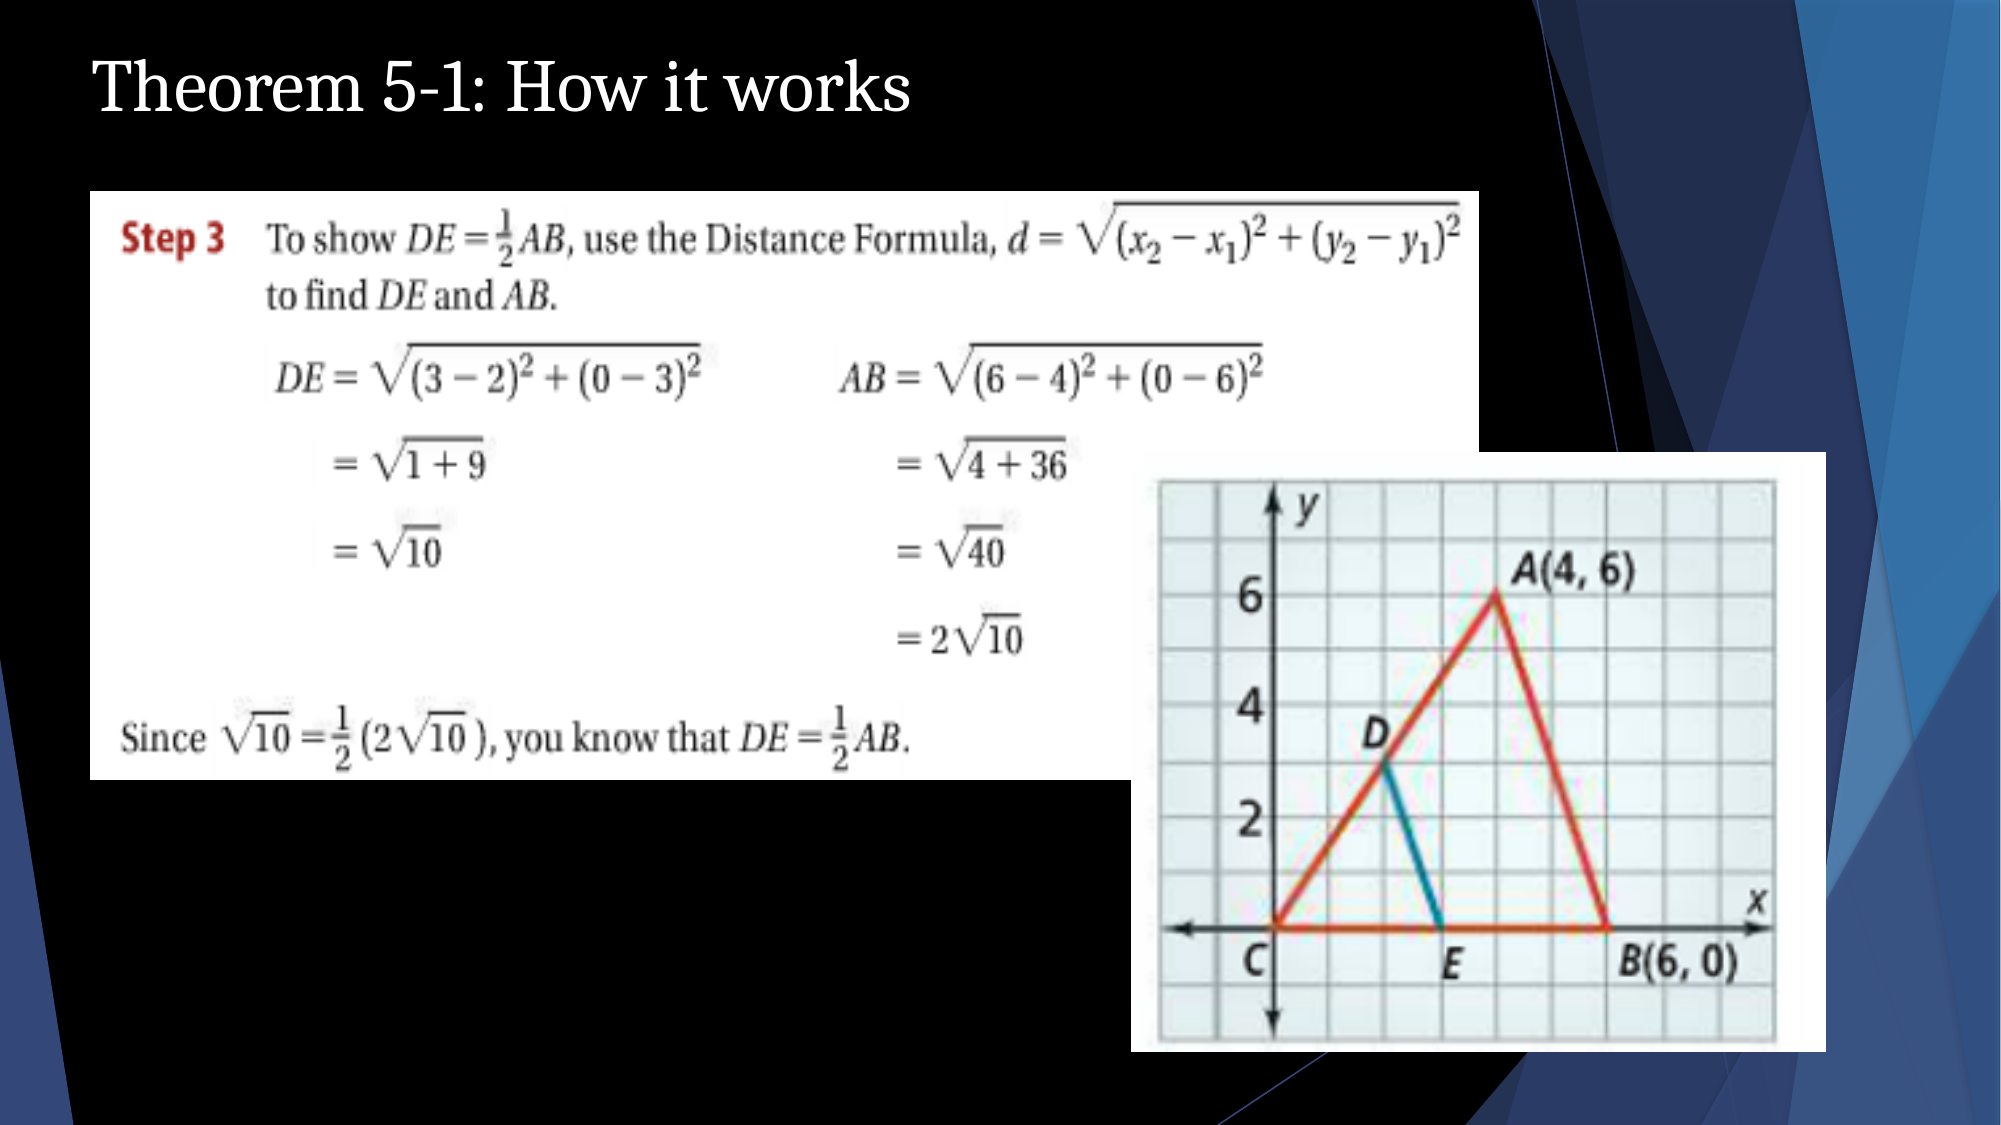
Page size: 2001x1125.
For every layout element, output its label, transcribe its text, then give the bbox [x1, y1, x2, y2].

title Theorem 5-1: How it works [76, 29, 1596, 246]
picture [90, 191, 1826, 1053]
